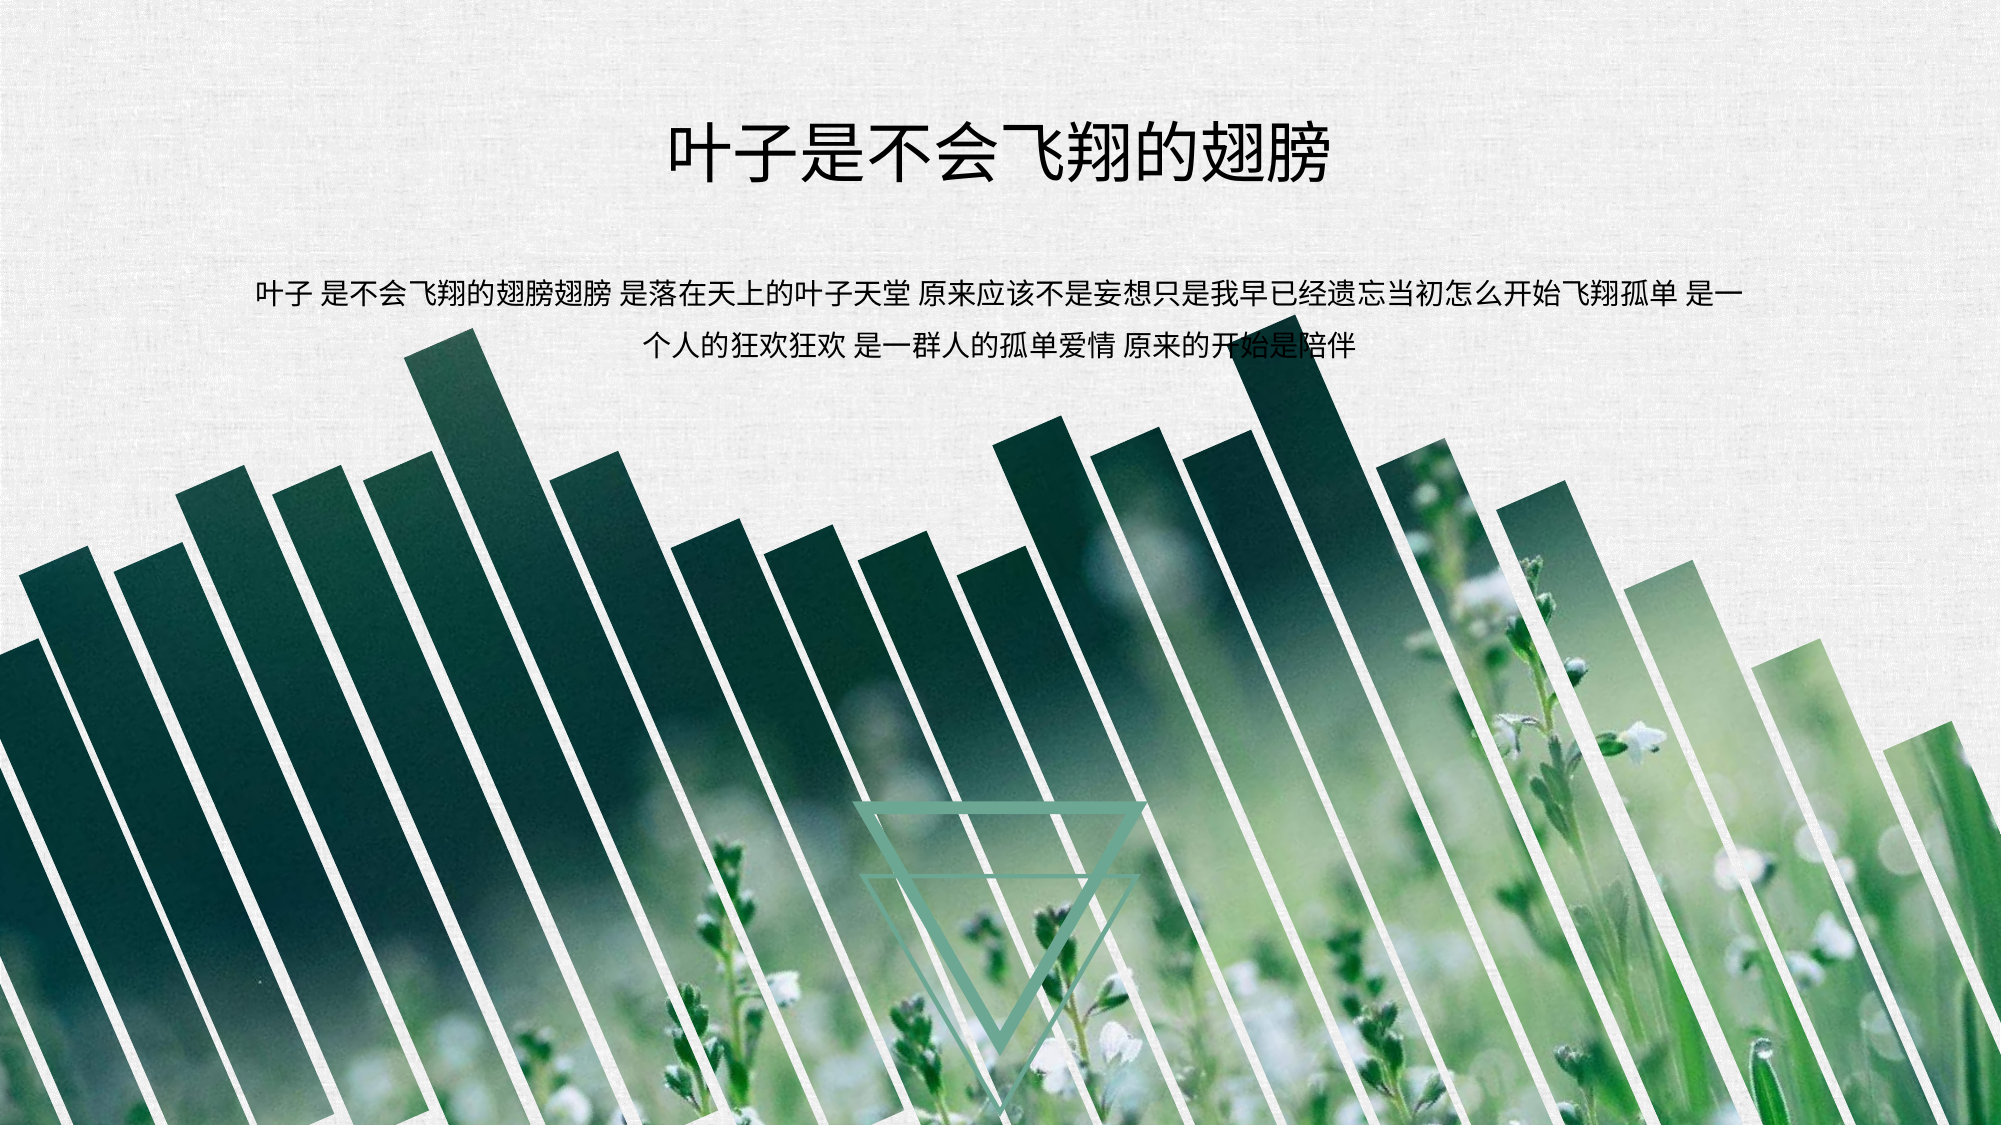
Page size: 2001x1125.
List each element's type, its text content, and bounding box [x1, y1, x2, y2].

text_box 叶子是不会飞翔的翅膀 [320, 103, 1680, 173]
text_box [862, 807, 1137, 1113]
picture [0, 0, 2001, 1125]
